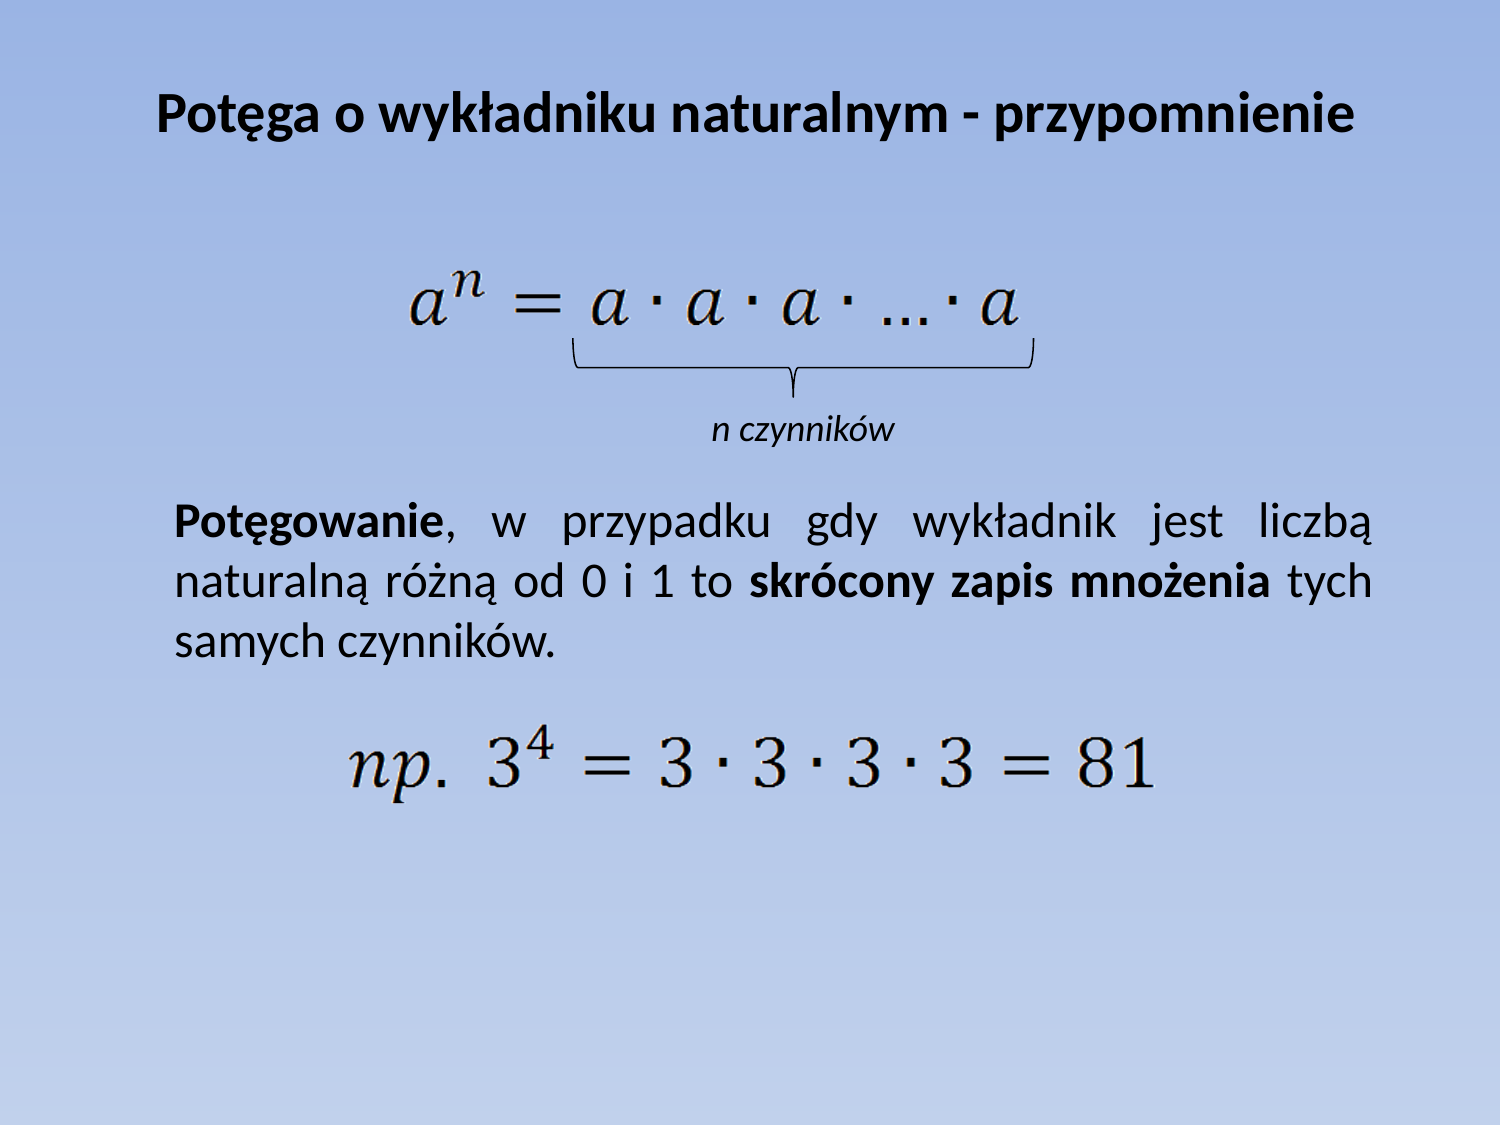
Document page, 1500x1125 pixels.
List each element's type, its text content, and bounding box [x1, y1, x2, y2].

text_box Potęgowanie, w przypadku gdy wykładnik jest liczbą naturalną różną od 0 i 1 to skrócony zapis mnożenia tych samych czynników. [159, 479, 1388, 675]
text_box Potęga o wykładniku naturalnym - przypomnienie [100, 66, 1412, 152]
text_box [407, 255, 1034, 458]
picture [348, 715, 1160, 818]
